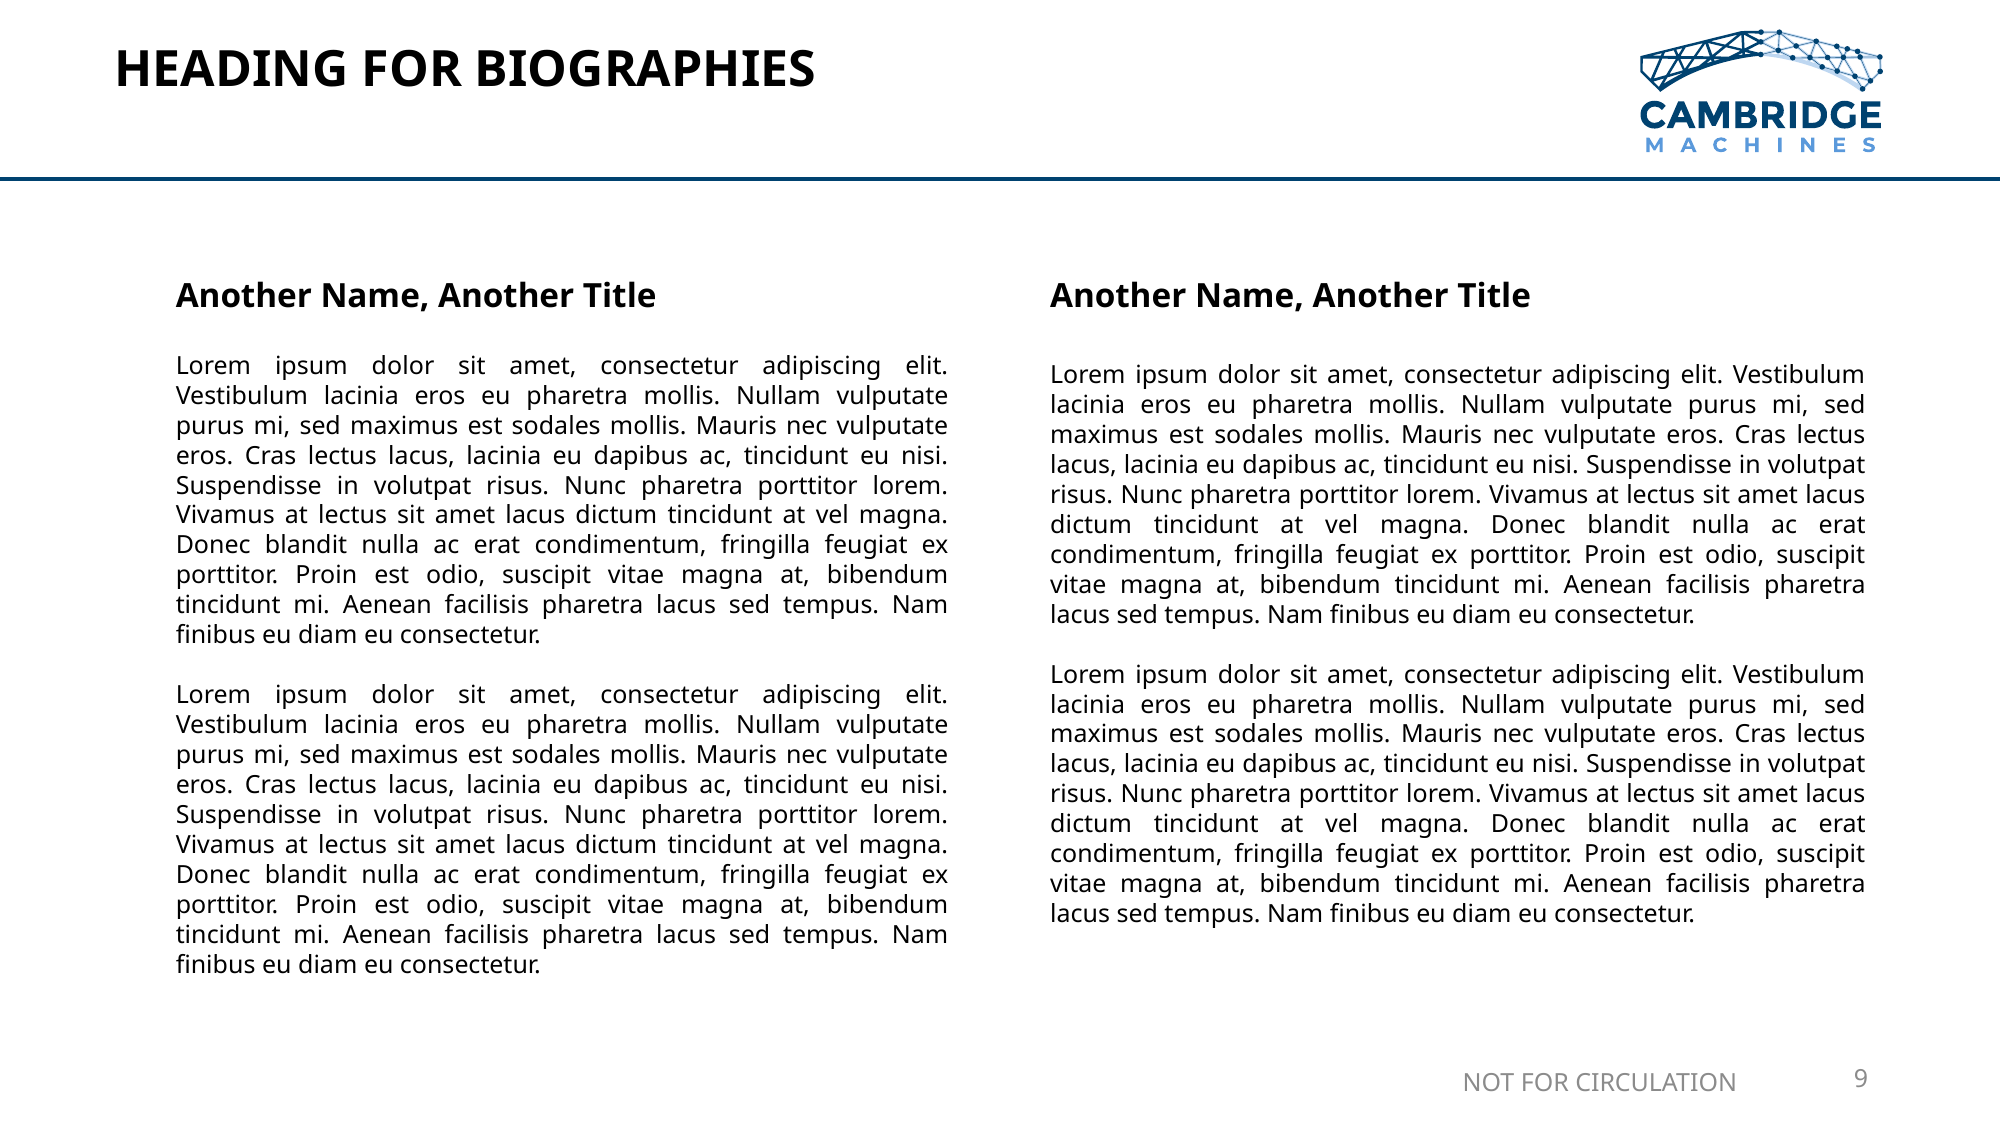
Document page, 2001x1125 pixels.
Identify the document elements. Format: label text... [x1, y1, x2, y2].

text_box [1640, 29, 1884, 153]
slide_number 9 [1830, 1054, 1884, 1104]
text_box HEADING FOR BIOGRAPHIES [99, 29, 1297, 104]
text_box Another Name, Another Title Lorem ipsum dolor sit amet, consectetur adipiscing elit. Vestibulum lacinia eros eu pharetra mollis. Nullam vulputate purus mi, sed maximus est sodales mollis. Mauris nec vulputate eros. Cras lectus lacus, lacinia eu dapibus ac, tincidunt eu nisi. Suspendisse in volutpat risus. Nunc pharetra porttitor lorem. Vivamus at lectus sit amet lacus dictum tincidunt at vel magna. Donec blandit nulla ac erat condimentum, fringilla feugiat ex porttitor. Proin est odio, suscipit vitae magna at, bibendum tincidunt mi. Aenean facilisis pharetra lacus sed tempus. Nam finibus eu diam eu consectetur. Lorem ipsum dolor sit amet, consectetur adipiscing elit. Vestibulum lacinia eros eu pharetra mollis. Nullam vulputate purus mi, sed maximus est sodales mollis. Mauris nec vulputate eros. Cras lectus lacus, lacinia eu dapibus ac, tincidunt eu nisi. Suspendisse in volutpat risus. Nunc pharetra porttitor lorem. Vivamus at lectus sit amet lacus dictum tincidunt at vel magna. Donec blandit nulla ac erat condimentum, fringilla feugiat ex porttitor. Proin est odio, suscipit vitae magna at, bibendum tincidunt mi. Aenean facilisis pharetra lacus sed tempus. Nam finibus eu diam eu consectetur. [160, 266, 966, 1036]
footer NOT FOR CIRCULATION [1447, 1051, 1753, 1112]
text_box Another Name, Another Title Lorem ipsum dolor sit amet, consectetur adipiscing elit. Vestibulum lacinia eros eu pharetra mollis. Nullam vulputate purus mi, sed maximus est sodales mollis. Mauris nec vulputate eros. Cras lectus lacus, lacinia eu dapibus ac, tincidunt eu nisi. Suspendisse in volutpat risus. Nunc pharetra porttitor lorem. Vivamus at lectus sit amet lacus dictum tincidunt at vel magna. Donec blandit nulla ac erat condimentum, fringilla feugiat ex porttitor. Proin est odio, suscipit vitae magna at, bibendum tincidunt mi. Aenean facilisis pharetra lacus sed tempus. Nam finibus eu diam eu consectetur. Lorem ipsum dolor sit amet, consectetur adipiscing elit. Vestibulum lacinia eros eu pharetra mollis. Nullam vulputate purus mi, sed maximus est sodales mollis. Mauris nec vulputate eros. Cras lectus lacus, lacinia eu dapibus ac, tincidunt eu nisi. Suspendisse in volutpat risus. Nunc pharetra porttitor lorem. Vivamus at lectus sit amet lacus dictum tincidunt at vel magna. Donec blandit nulla ac erat condimentum, fringilla feugiat ex porttitor. Proin est odio, suscipit vitae magna at, bibendum tincidunt mi. Aenean facilisis pharetra lacus sed tempus. Nam finibus eu diam eu consectetur. [1034, 265, 1882, 1036]
